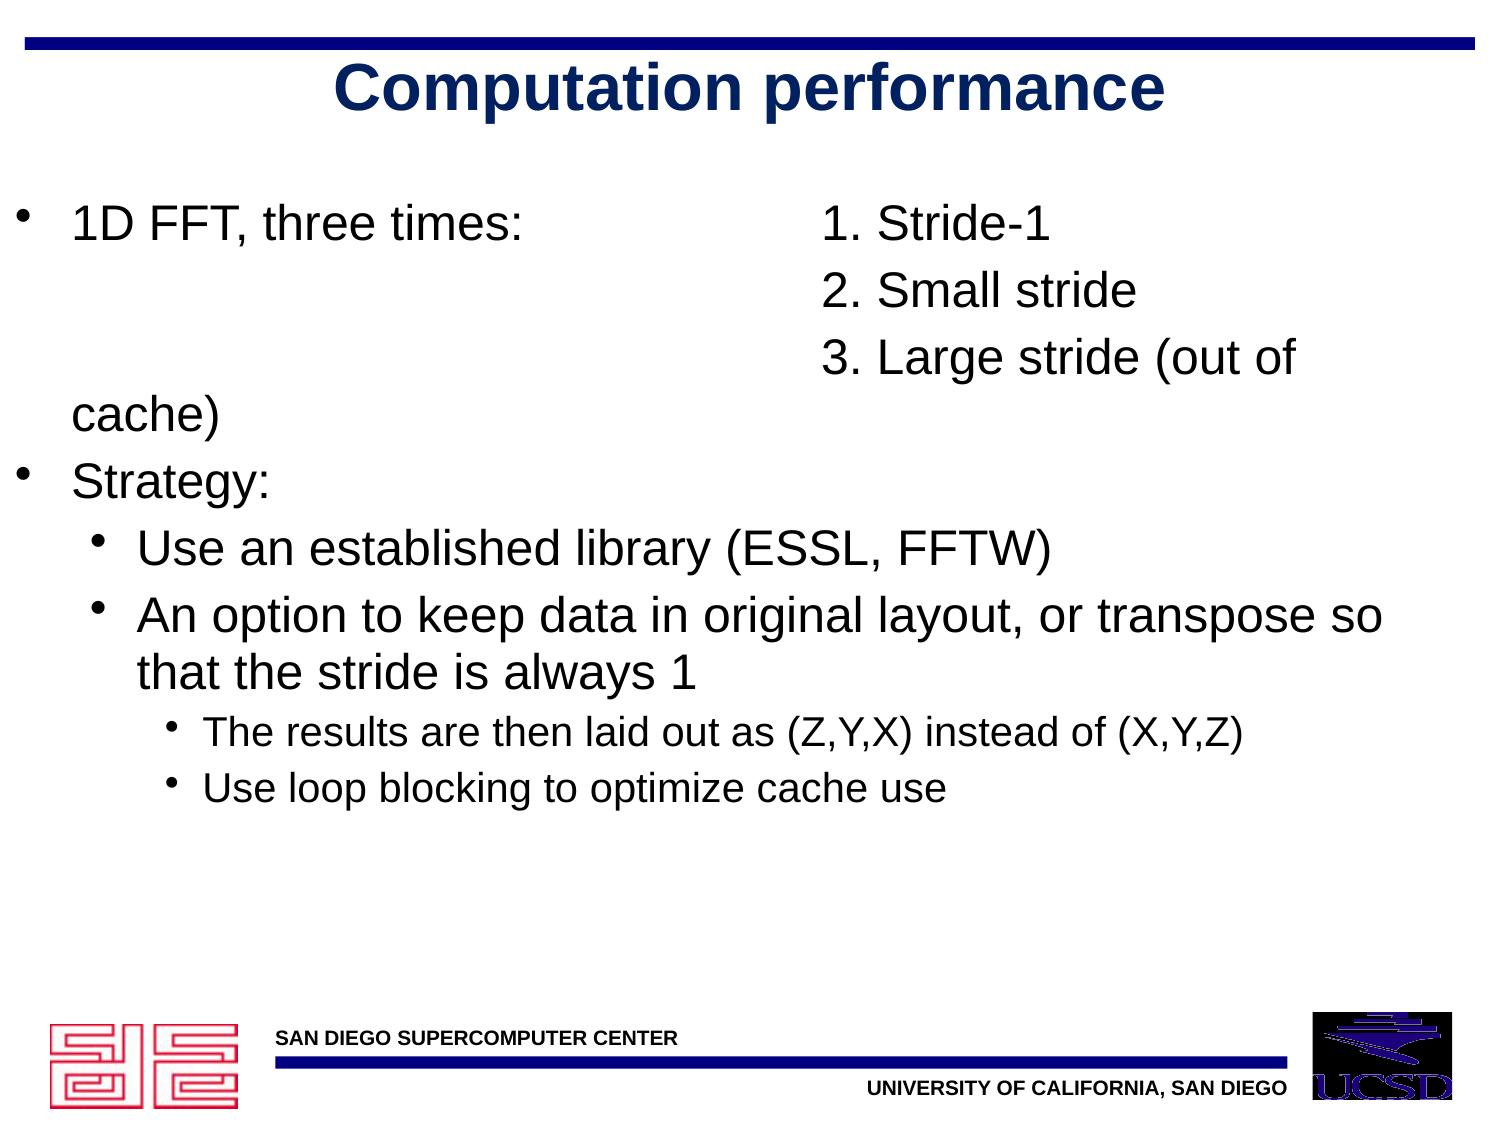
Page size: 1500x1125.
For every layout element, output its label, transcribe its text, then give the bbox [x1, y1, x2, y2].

list 1D FFT, three times: 1. Stride-1 2. Small stride 3. Large stride (out of cache) Strategy: Use an established library (ESSL, FFTW) An option to keep data in original layout, or transpose so that the stride is always 1 The results are then laid out as (Z,Y,X) instead of (X,Y,Z) Use loop blocking to optimize cache use [0, 186, 1463, 1088]
title Computation performance [74, 0, 1426, 176]
picture [50, 1088, 238, 1109]
